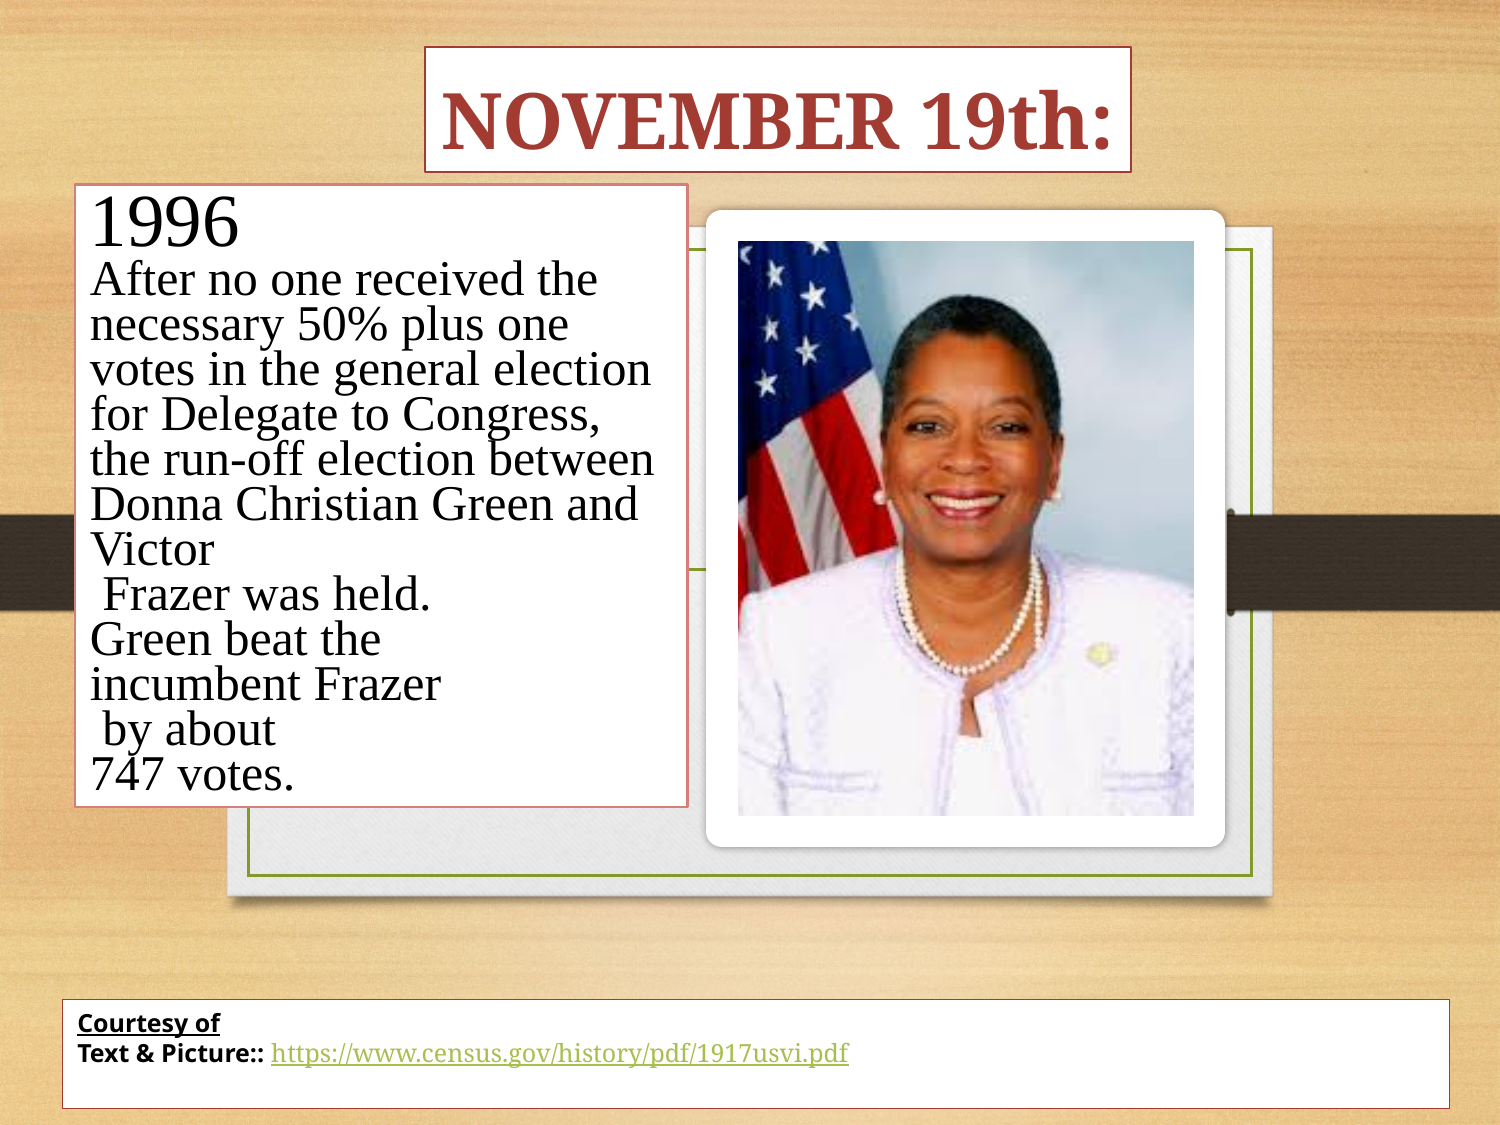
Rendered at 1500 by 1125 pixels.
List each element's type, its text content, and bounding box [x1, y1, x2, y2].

text_box 1996 After no one received the necessary 50% plus one votes in the general election for Delegate to Congress, the run-off election between Donna Christian Green and Victor Frazer was held. Green beat the incumbent Frazer by about 747 votes. [74, 183, 689, 808]
picture [0, 0, 1500, 1125]
text_box Courtesy of Text & Picture:: https://www.census.gov/history/pdf/1917usvi.pdf [62, 999, 1450, 1109]
text_box NOVEMBER 19th: [424, 46, 1132, 173]
